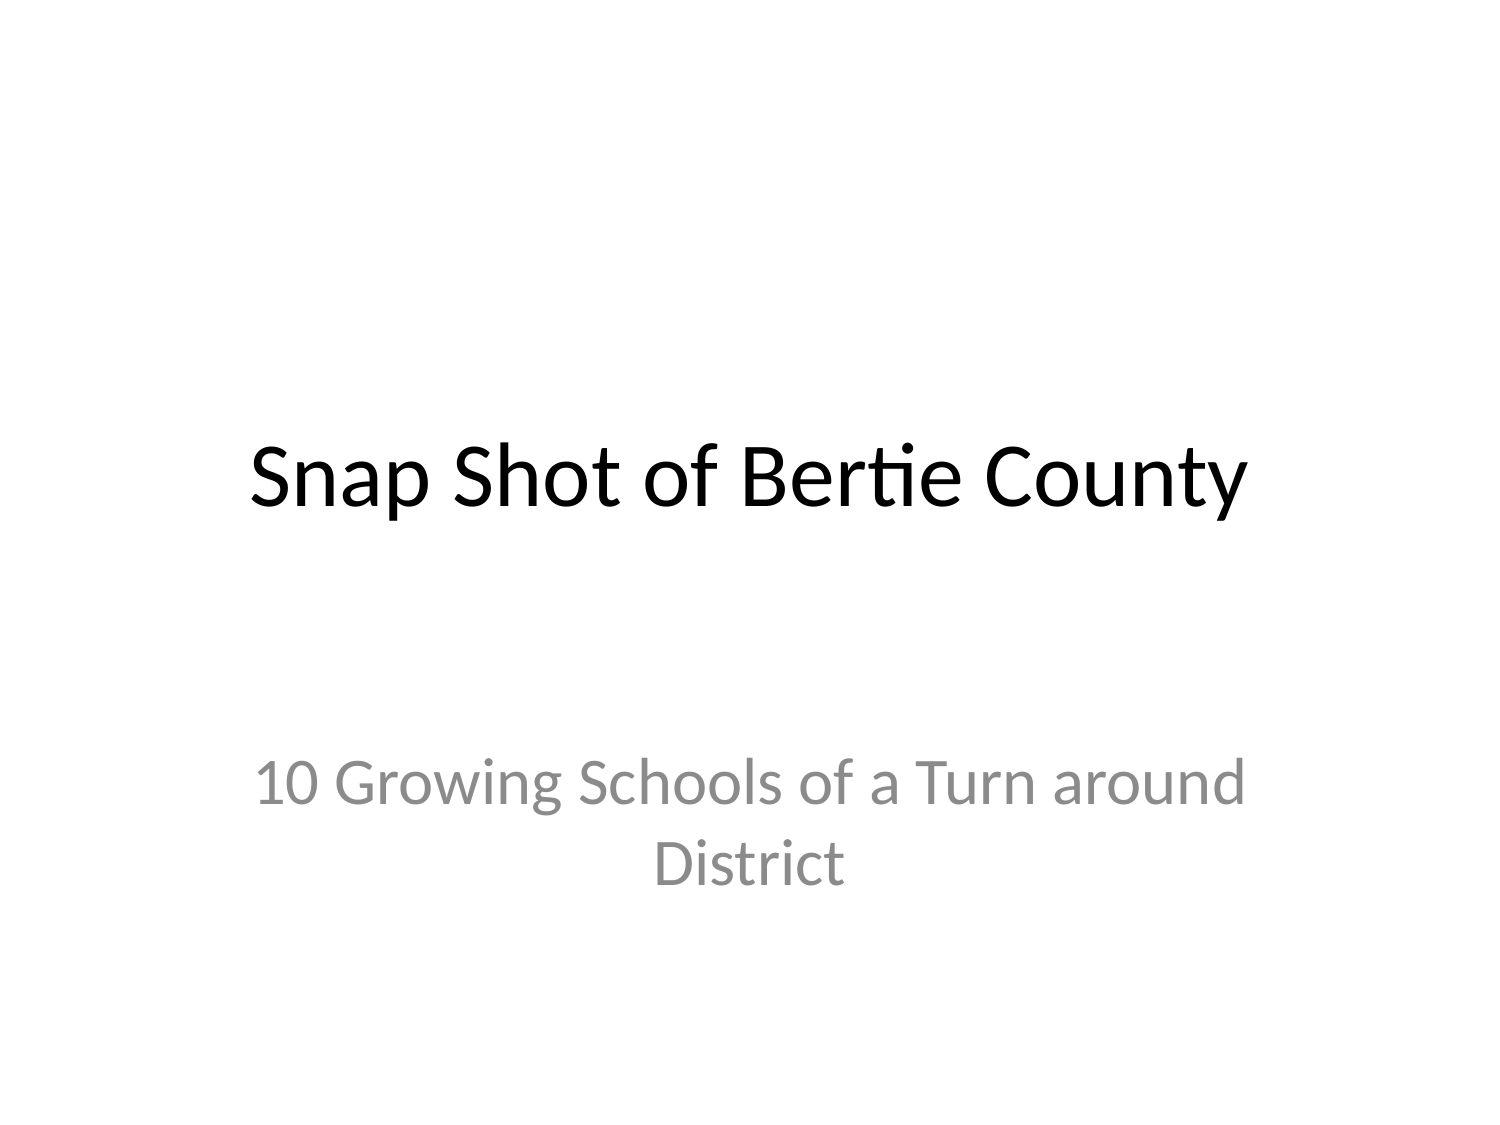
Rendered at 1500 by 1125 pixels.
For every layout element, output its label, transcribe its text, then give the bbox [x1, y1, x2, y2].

title Snap Shot of Bertie County [112, 349, 1388, 591]
subtitle 10 Growing Schools of a Turn around District [225, 637, 1275, 925]
